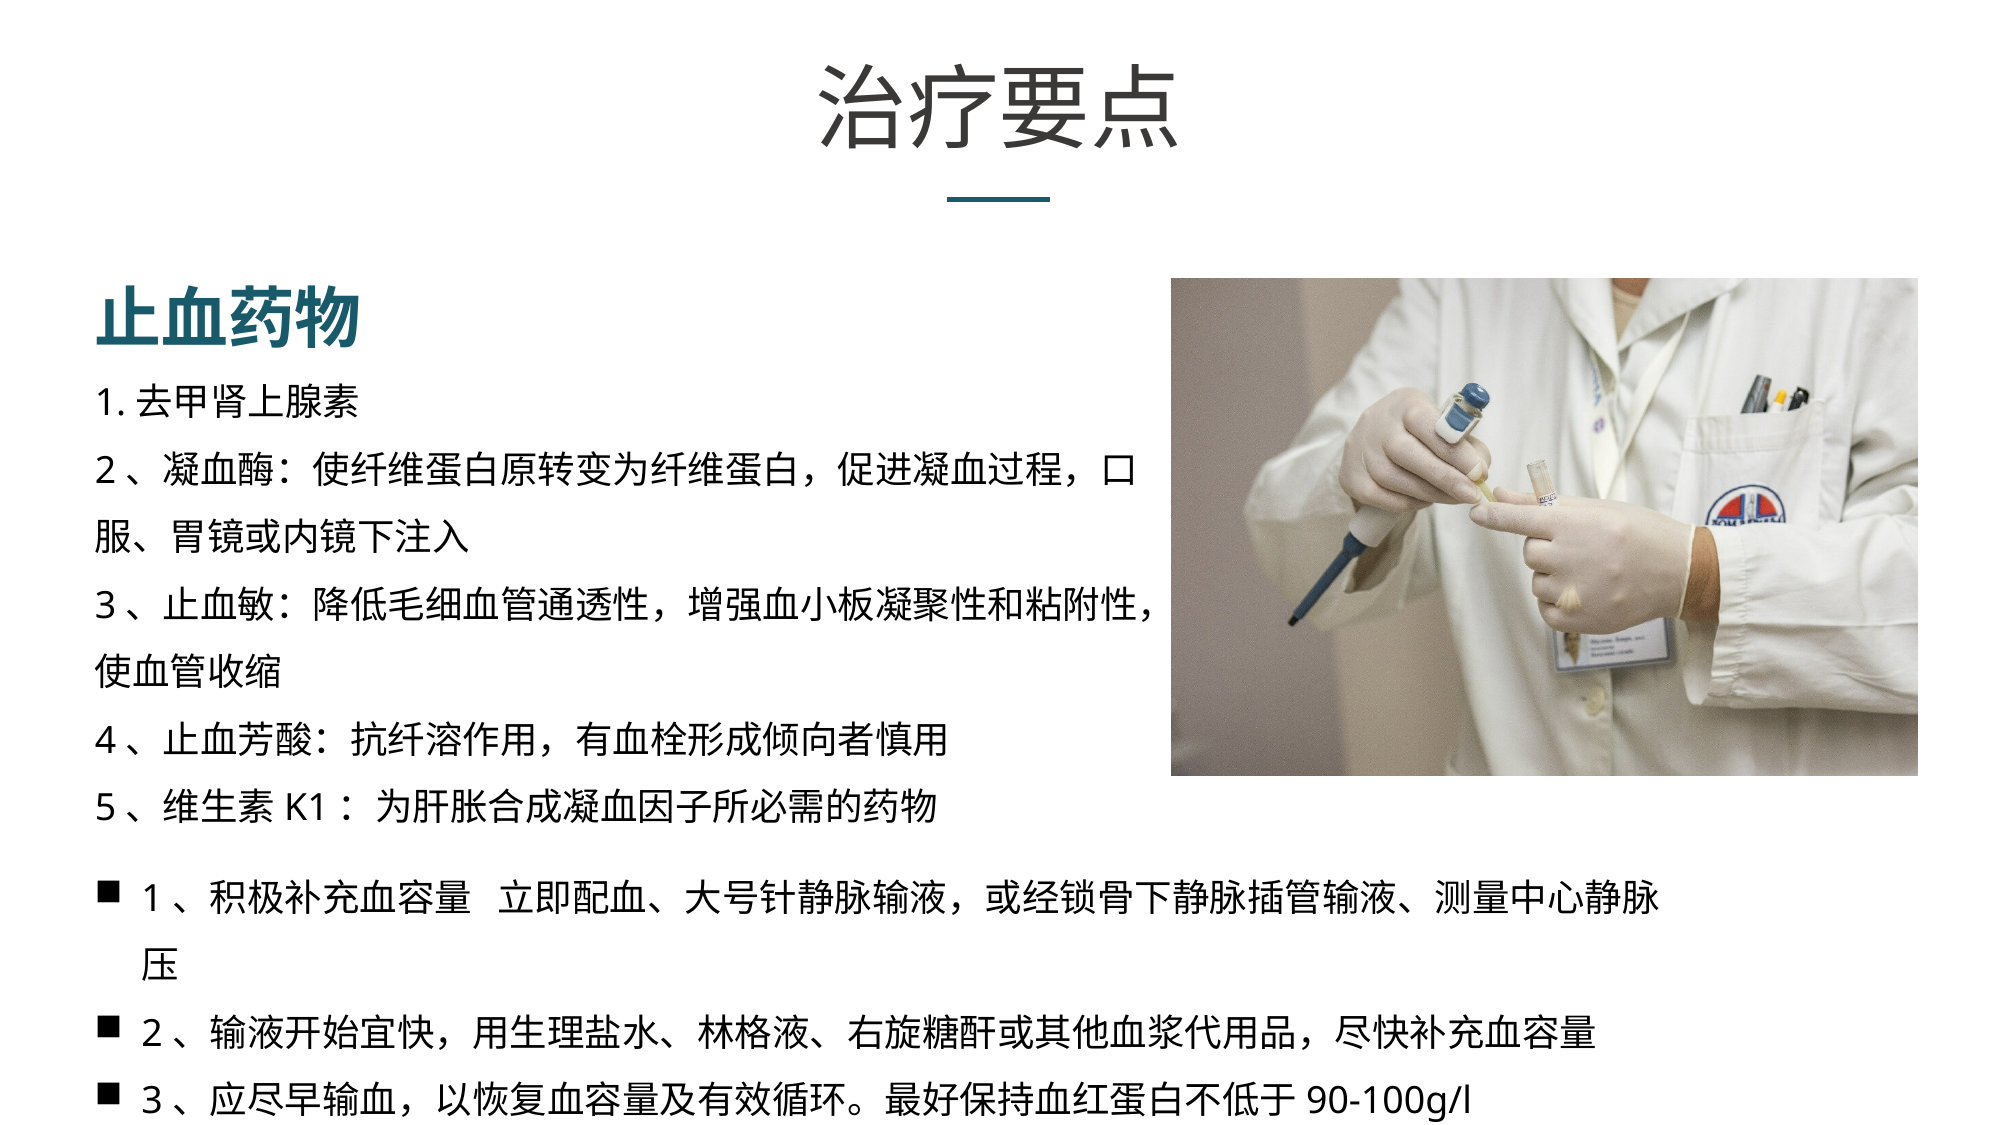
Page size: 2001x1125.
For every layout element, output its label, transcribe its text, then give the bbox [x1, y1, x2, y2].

text_box 止血药物 1.去甲肾上腺素 2、凝血酶：使纤维蛋白原转变为纤维蛋白，促进凝血过程，口服、胃镜或内镜下注入 3、止血敏：降低毛细血管通透性，增强血小板凝聚性和粘附性，使血管收缩 4、止血芳酸：抗纤溶作用，有血栓形成倾向者慎用 5、维生素K1：为肝胀合成凝血因子所必需的药物 [79, 228, 1172, 971]
text_box 1、积极补充血容量 立即配血、大号针静脉输液，或经锁骨下静脉插管输液、测量中心静脉压 2、输液开始宜快，用生理盐水、林格液、右旋糖酐或其他血浆代用品，尽快补充血容量 3、应尽早输血，以恢复血容量及有效循环。最好保持血红蛋白不低于90-100g/l [79, 844, 1705, 1125]
picture [1171, 278, 1918, 777]
